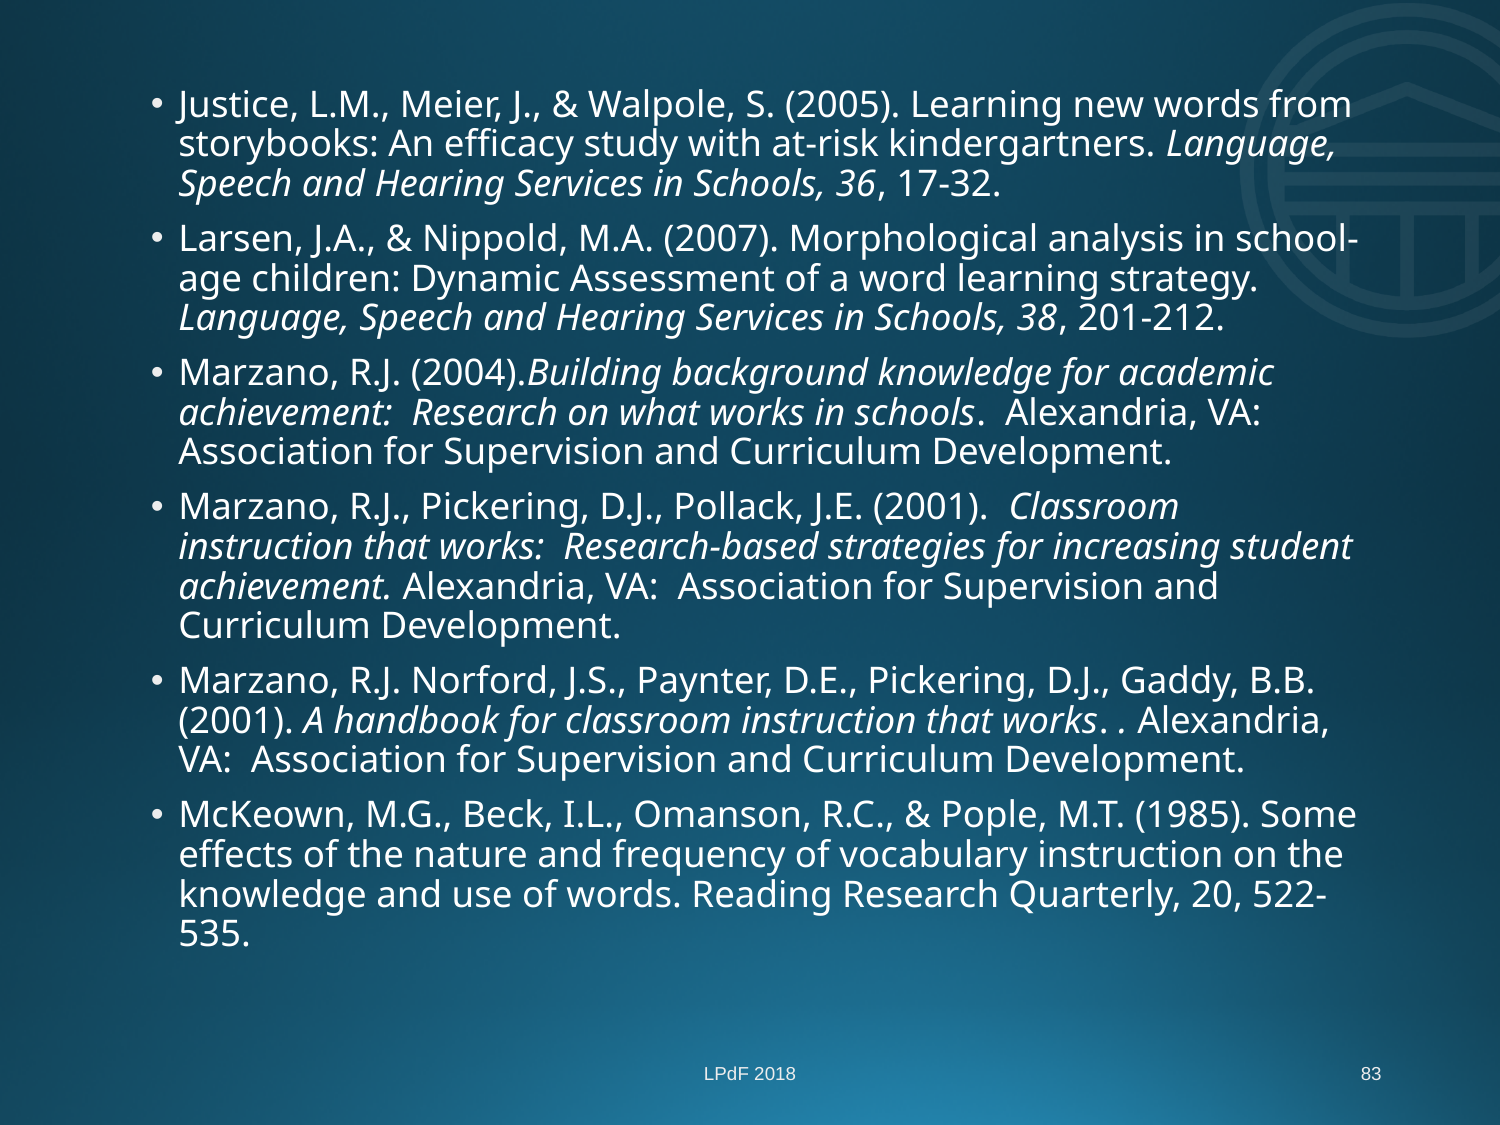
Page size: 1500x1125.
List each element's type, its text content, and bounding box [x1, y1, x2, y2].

picture [0, 0, 1500, 1125]
slide_number 83 [1059, 1042, 1397, 1103]
footer LPdF 2018 [496, 1042, 1004, 1103]
list Justice, L.M., Meier, J., & Walpole, S. (2005). Learning new words from storybooks: An efficacy study with at-risk kindergartners. Language, Speech and Hearing Services in Schools, 36, 17-32. Larsen, J.A., & Nippold, M.A. (2007). Morphological analysis in school-age children: Dynamic Assessment of a word learning strategy. Language, Speech and Hearing Services in Schools, 38, 201-212. Marzano, R.J. (2004).Building background knowledge for academic achievement: Research on what works in schools. Alexandria, VA: Association for Supervision and Curriculum Development. Marzano, R.J., Pickering, D.J., Pollack, J.E. (2001). Classroom instruction that works: Research-based strategies for increasing student achievement. Alexandria, VA: Association for Supervision and Curriculum Development. Marzano, R.J. Norford, J.S., Paynter, D.E., Pickering, D.J., Gaddy, B.B. (2001). A handbook for classroom instruction that works. . Alexandria, VA: Association for Supervision and Curriculum Development. McKeown, M.G., Beck, I.L., Omanson, R.C., & Pople, M.T. (1985). Some effects of the nature and frequency of vocabulary instruction on the knowledge and use of words. Reading Research Quarterly, 20, 522-535. [135, 78, 1376, 988]
